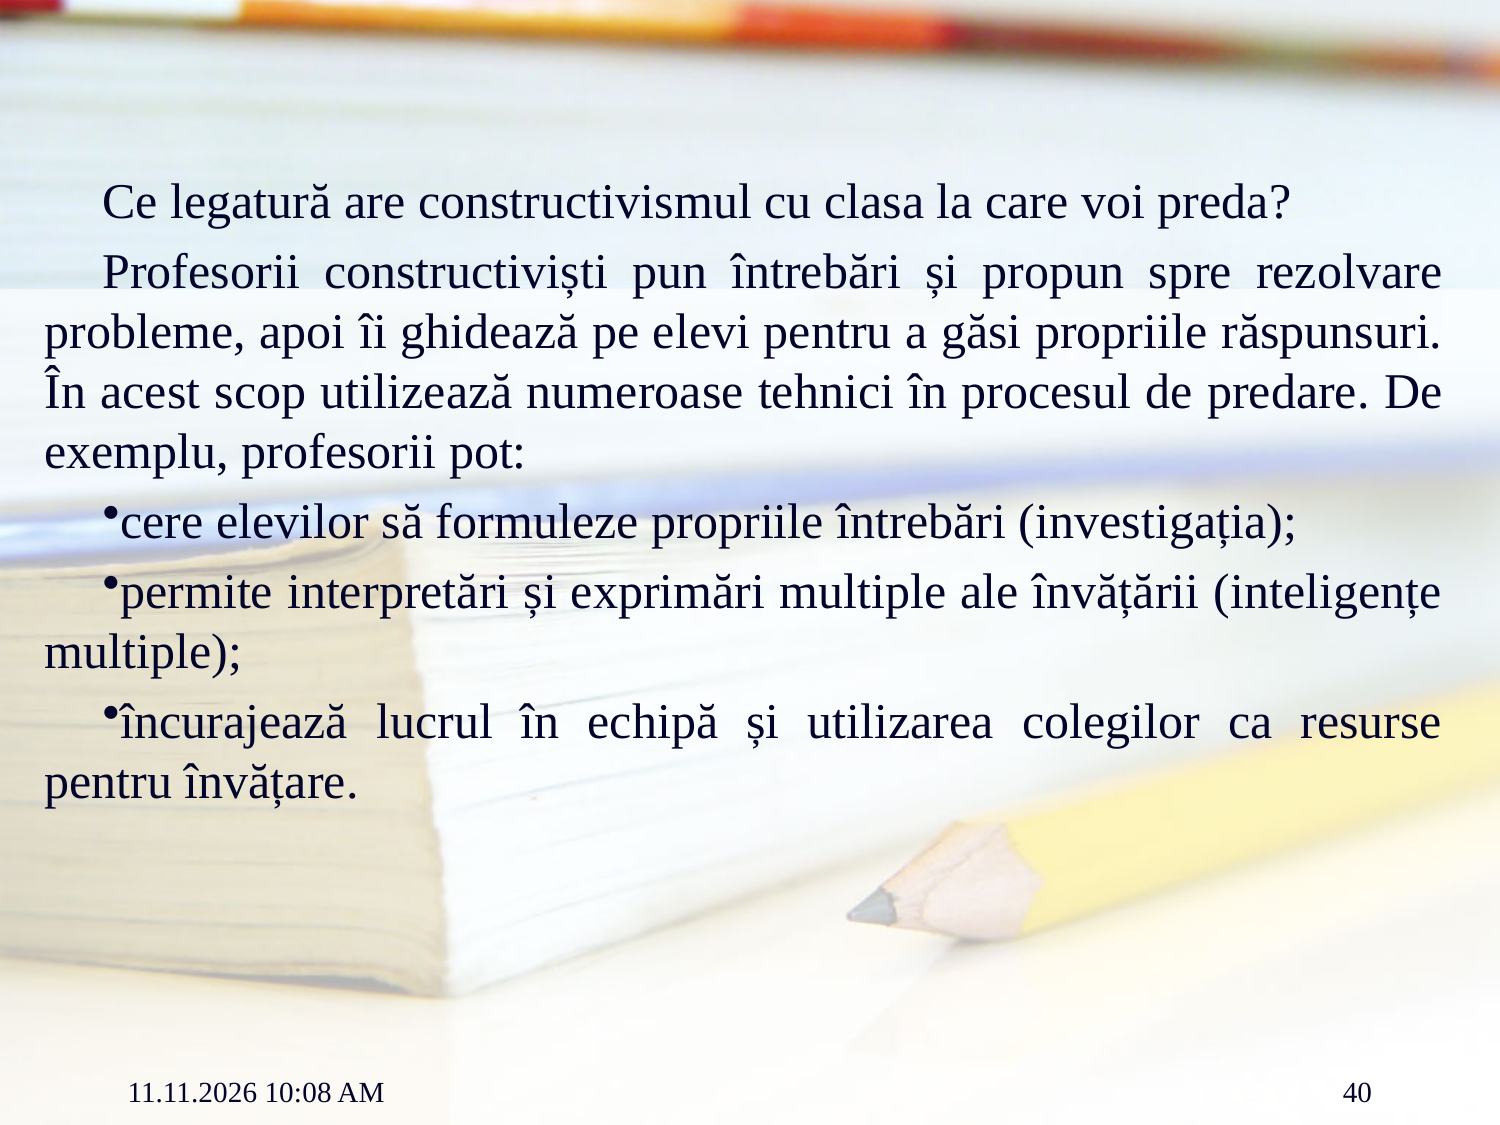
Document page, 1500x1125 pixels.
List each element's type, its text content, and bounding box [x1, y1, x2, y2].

list Ce legatură are constructivismul cu clasa la care voi preda? Profesorii constructiviști pun întrebări și propun spre rezolvare probleme, apoi îi ghidează pe elevi pentru a găsi propriile răspunsuri. În acest scop utilizează numeroase tehnici în procesul de predare. De exemplu, profesorii pot: cere elevilor să formuleze propriile întrebări (investigația); permite interpretări și exprimări multiple ale învățării (inteligențe multiple); încurajează lucrul în echipă și utilizarea colegilor ca resurse pentru învățare. [29, 160, 1460, 1083]
slide_number 40 [1074, 1065, 1388, 1114]
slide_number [112, 1065, 426, 1114]
picture [0, 0, 1500, 1125]
